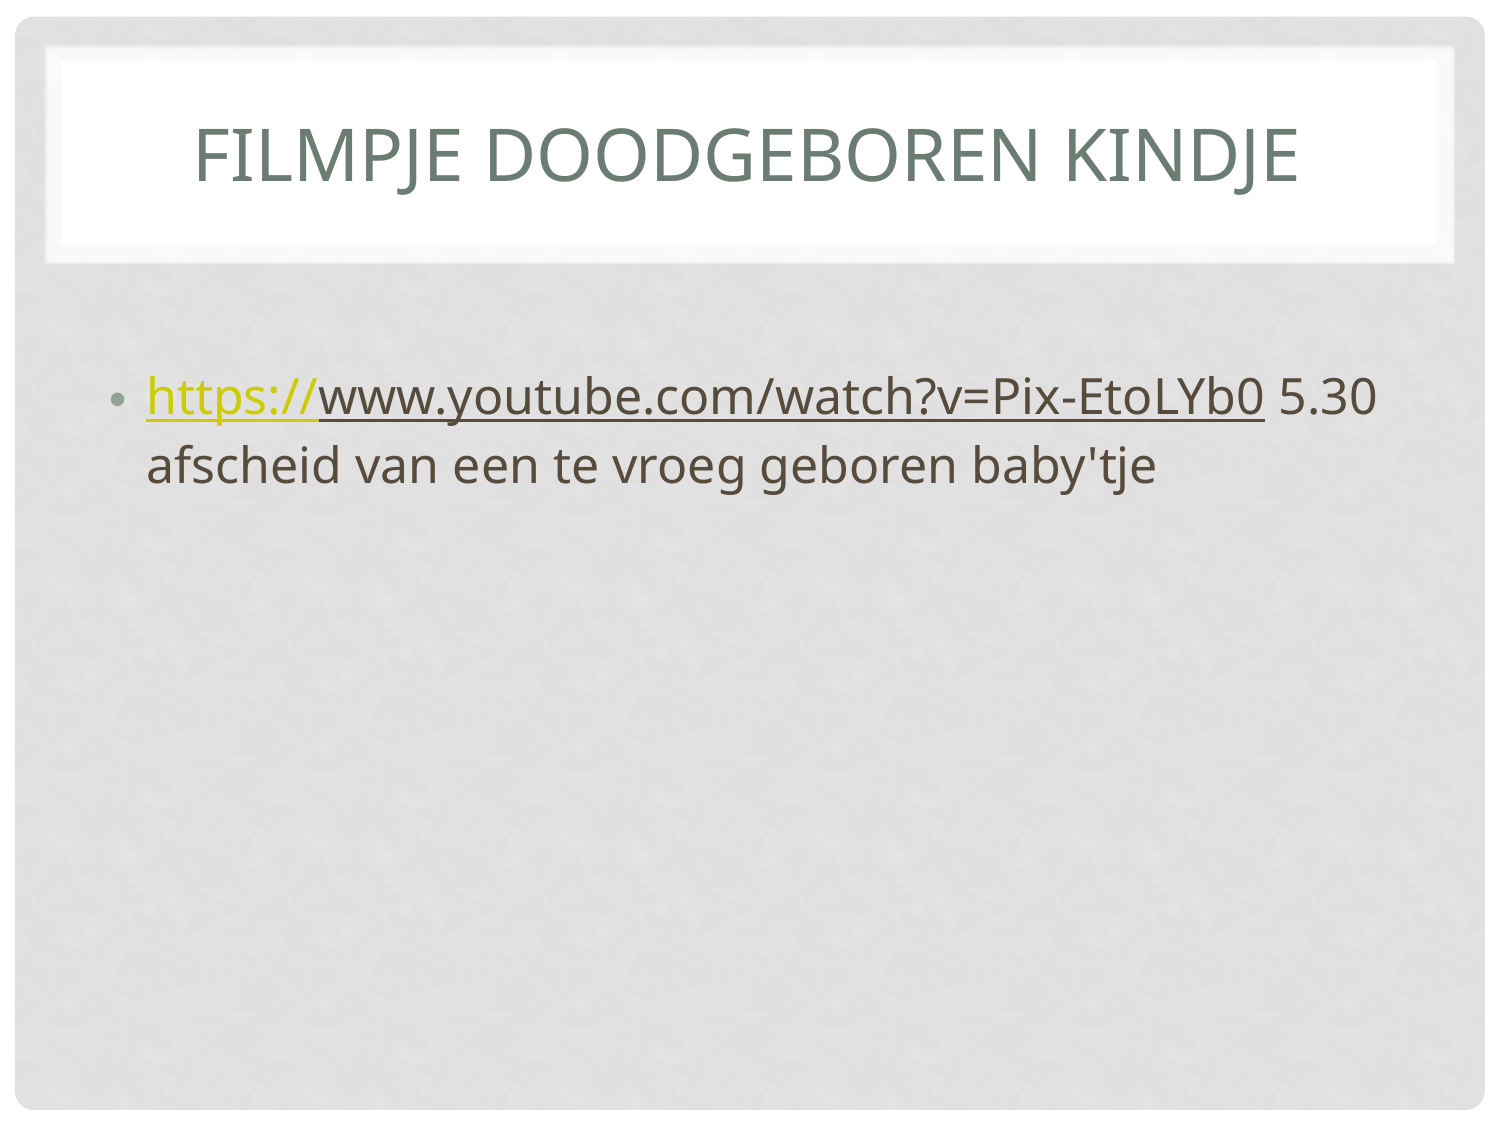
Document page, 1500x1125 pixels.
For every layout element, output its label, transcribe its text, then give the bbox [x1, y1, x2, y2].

list https://www.youtube.com/watch?v=Pix-EtoLYb0 5.30 afscheid van een te vroeg geboren baby'tje [75, 287, 1425, 1005]
title Filmpje doodgeboren kindje [69, 66, 1425, 238]
